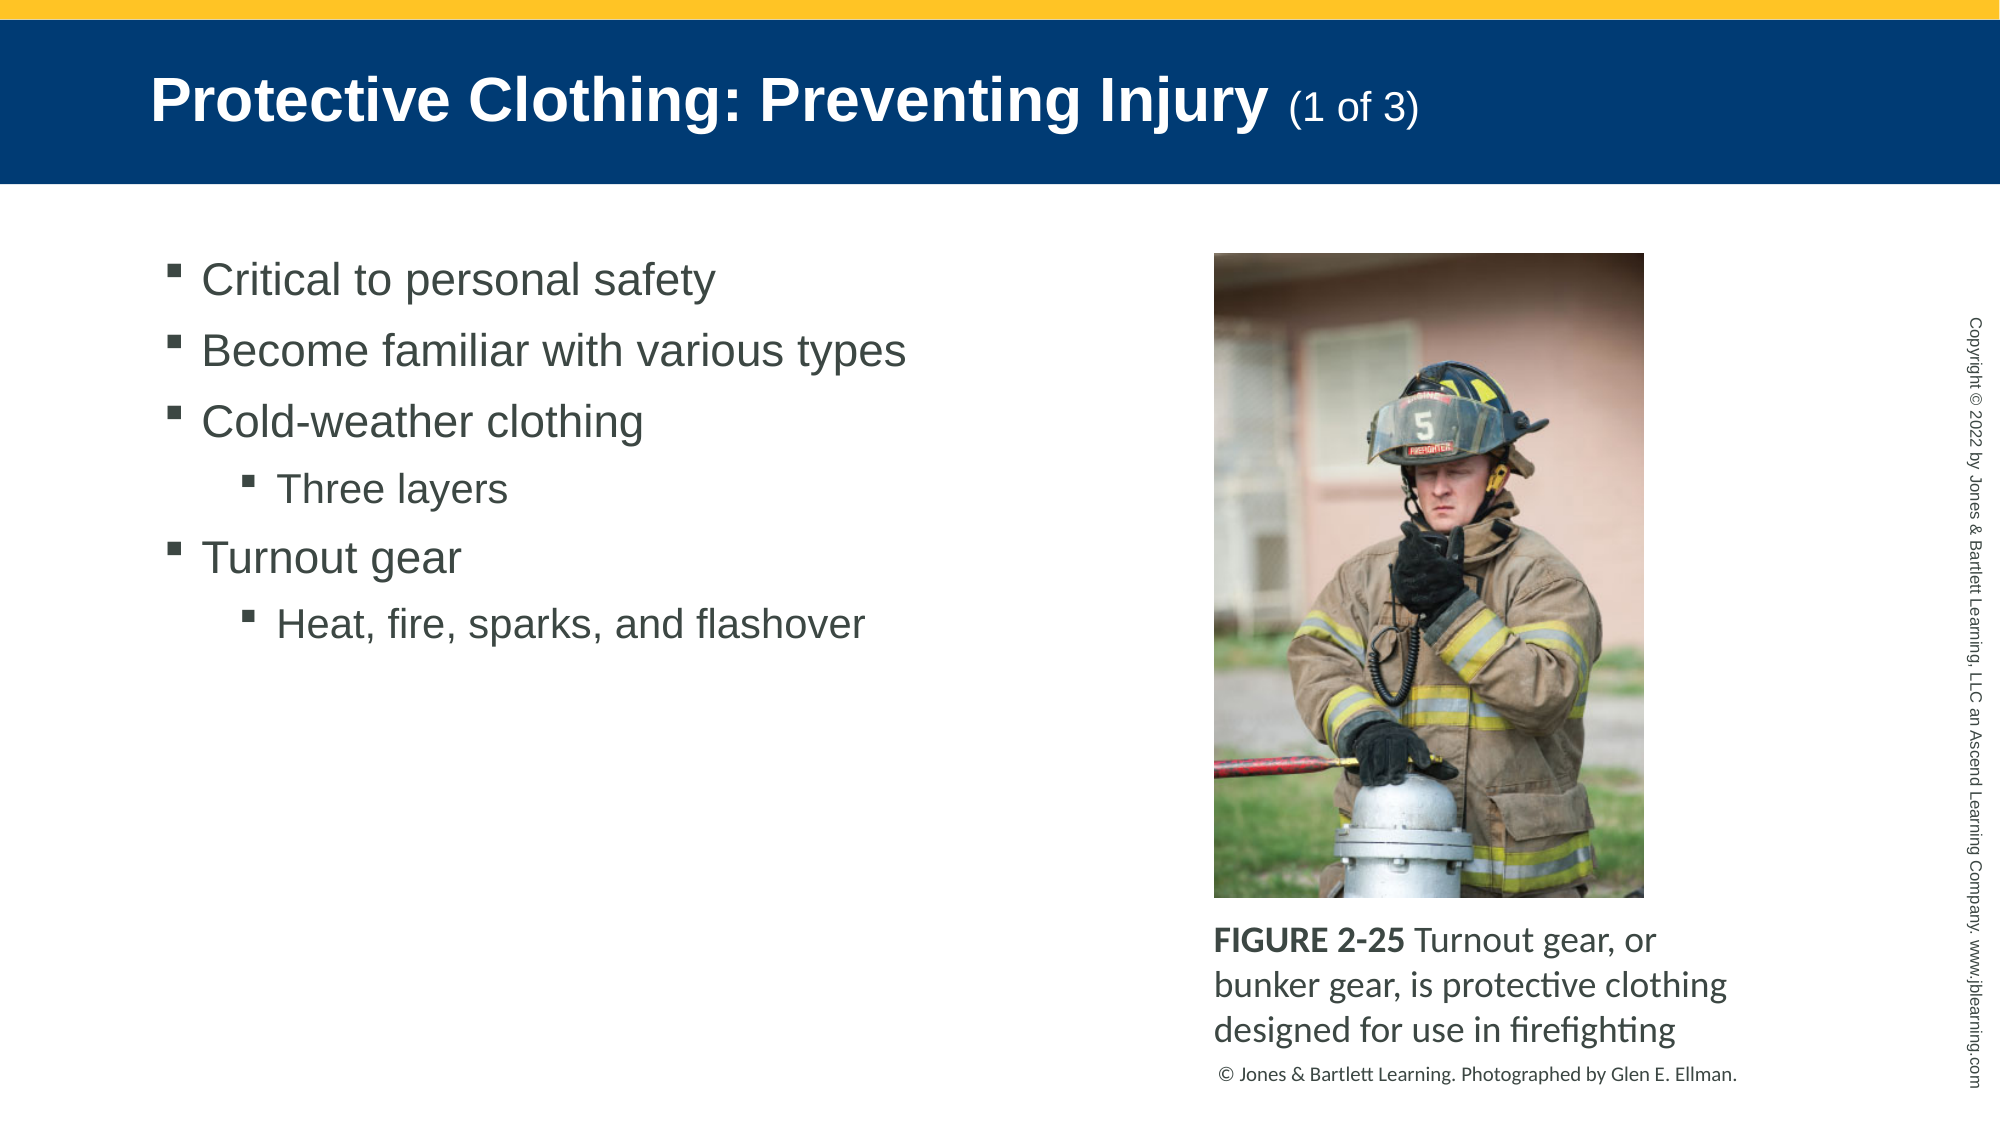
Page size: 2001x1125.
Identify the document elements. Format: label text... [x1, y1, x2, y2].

list Critical to personal safety Become familiar with various types Cold-weather clothing Three layers Turnout gear Heat, fire, sparks, and flashover [148, 242, 1199, 1030]
title Protective Clothing: Preventing Injury (1 of 3) [0, 19, 2000, 185]
picture [1214, 253, 1644, 898]
text_box © Jones & Bartlett Learning. Photographed by Glen E. Ellman. [1202, 1052, 1758, 1093]
text_box FIGURE 2-25 Turnout gear, or bunker gear, is protective clothing designed for use in firefighting [1198, 907, 1780, 1057]
